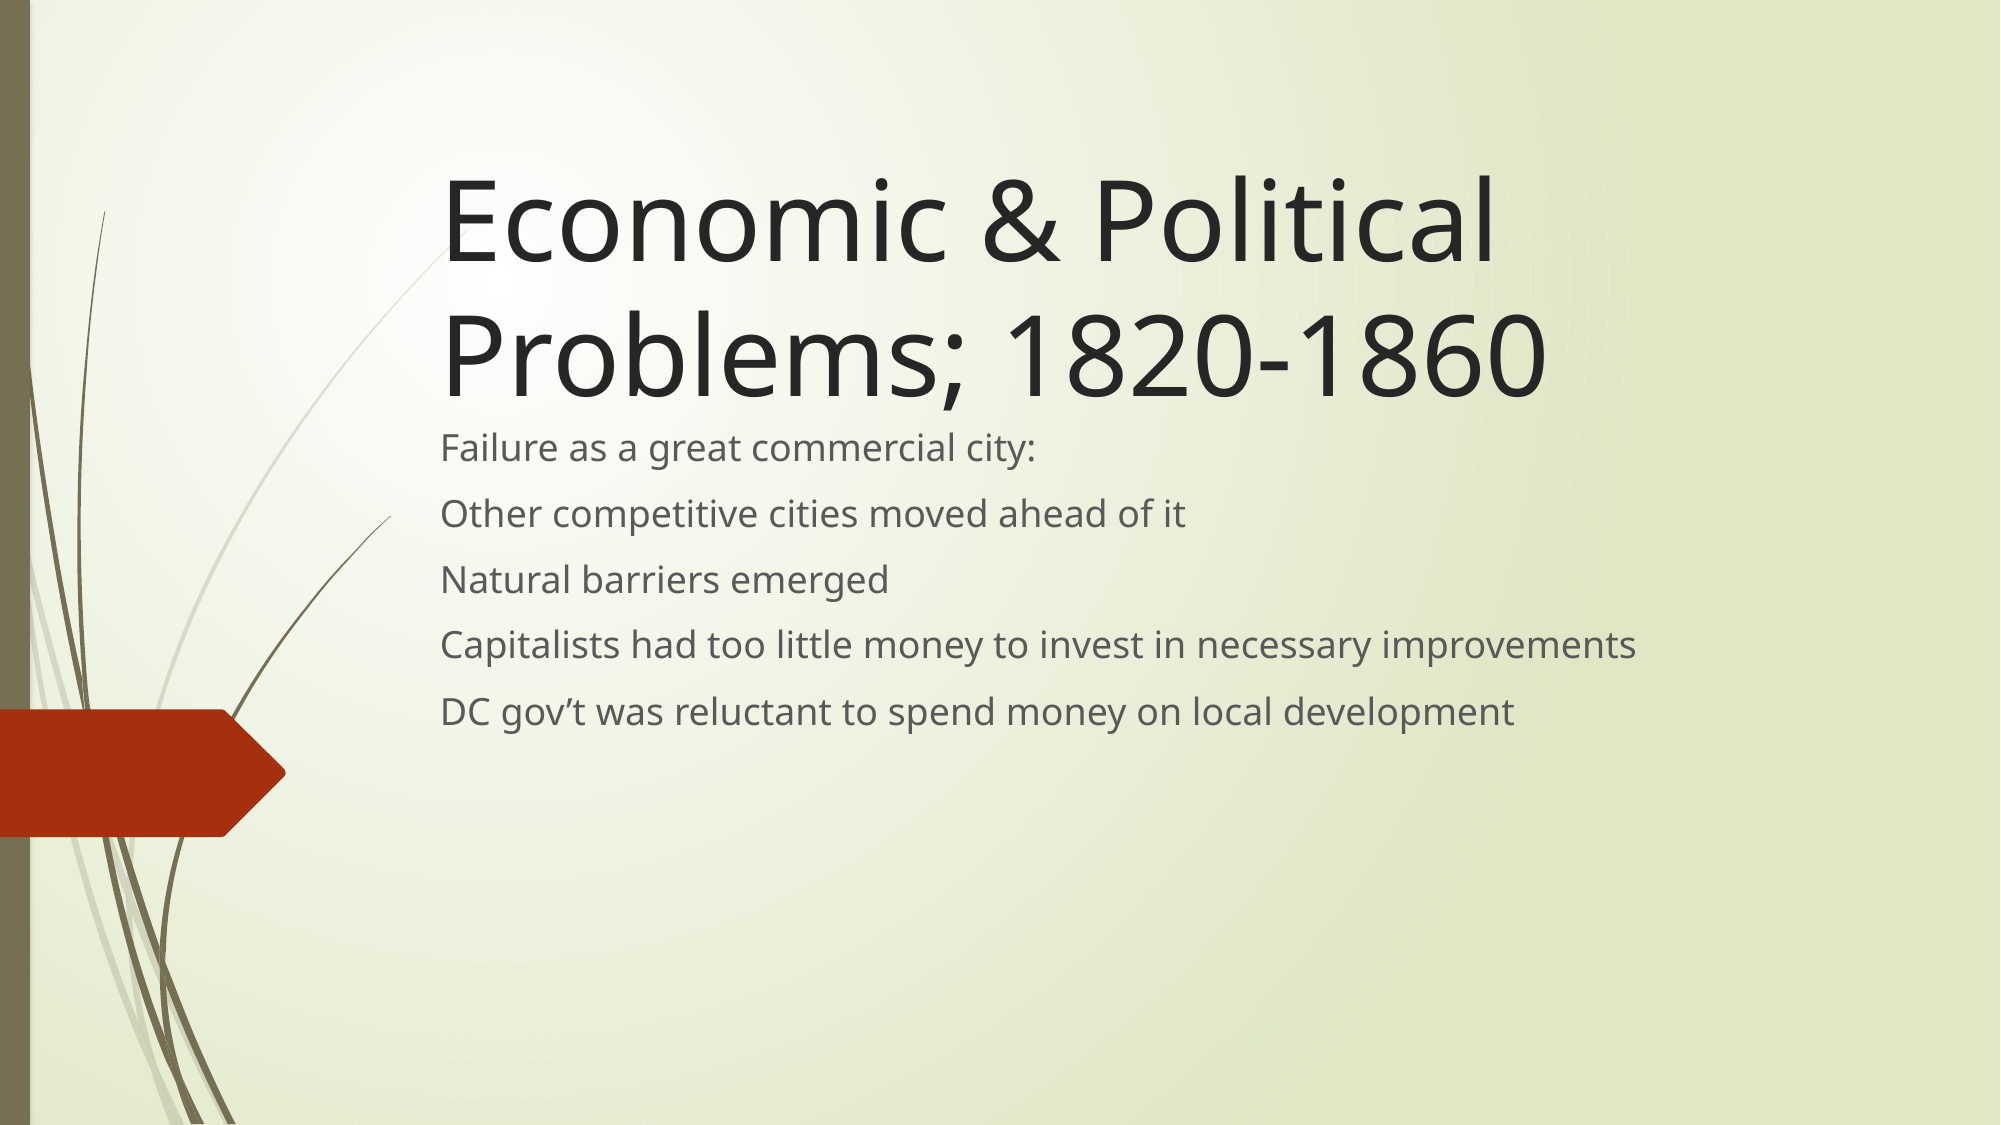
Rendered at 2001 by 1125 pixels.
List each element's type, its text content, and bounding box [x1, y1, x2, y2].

subtitle Failure as a great commercial city: Other competitive cities moved ahead of it Natural barriers emerged Capitalists had too little money to invest in necessary improvements DC gov’t was reluctant to spend money on local development [424, 416, 1888, 969]
title Economic & Political Problems; 1820-1860 [424, 55, 1888, 416]
